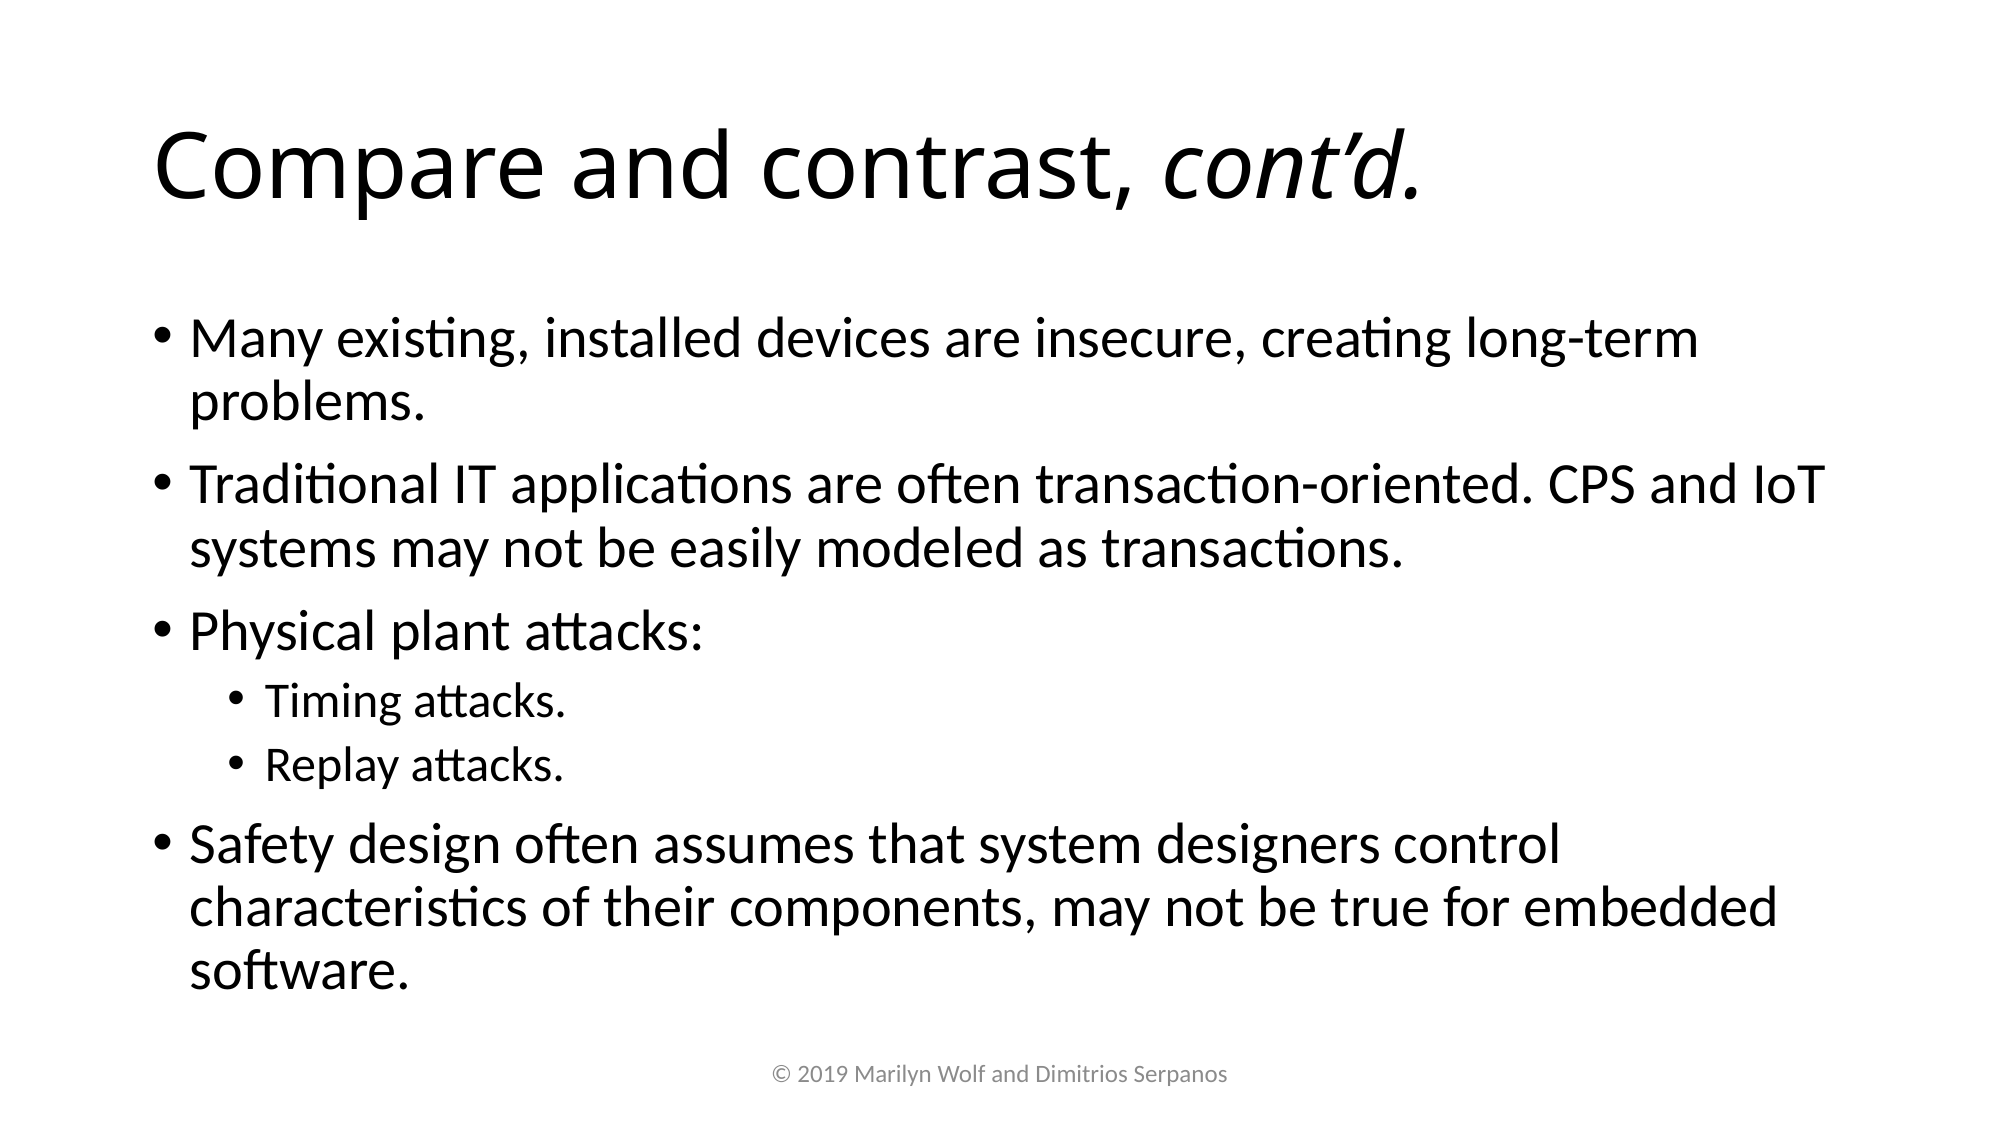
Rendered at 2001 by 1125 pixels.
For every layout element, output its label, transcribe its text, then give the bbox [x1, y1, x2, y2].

footer © 2019 Marilyn Wolf and Dimitrios Serpanos [662, 1042, 1338, 1103]
title Compare and contrast, cont’d. [137, 59, 1863, 278]
list Many existing, installed devices are insecure, creating long-term problems. Traditional IT applications are often transaction-oriented. CPS and IoT systems may not be easily modeled as transactions. Physical plant attacks: Timing attacks. Replay attacks. Safety design often assumes that system designers control characteristics of their components, may not be true for embedded software. [137, 299, 1863, 1014]
